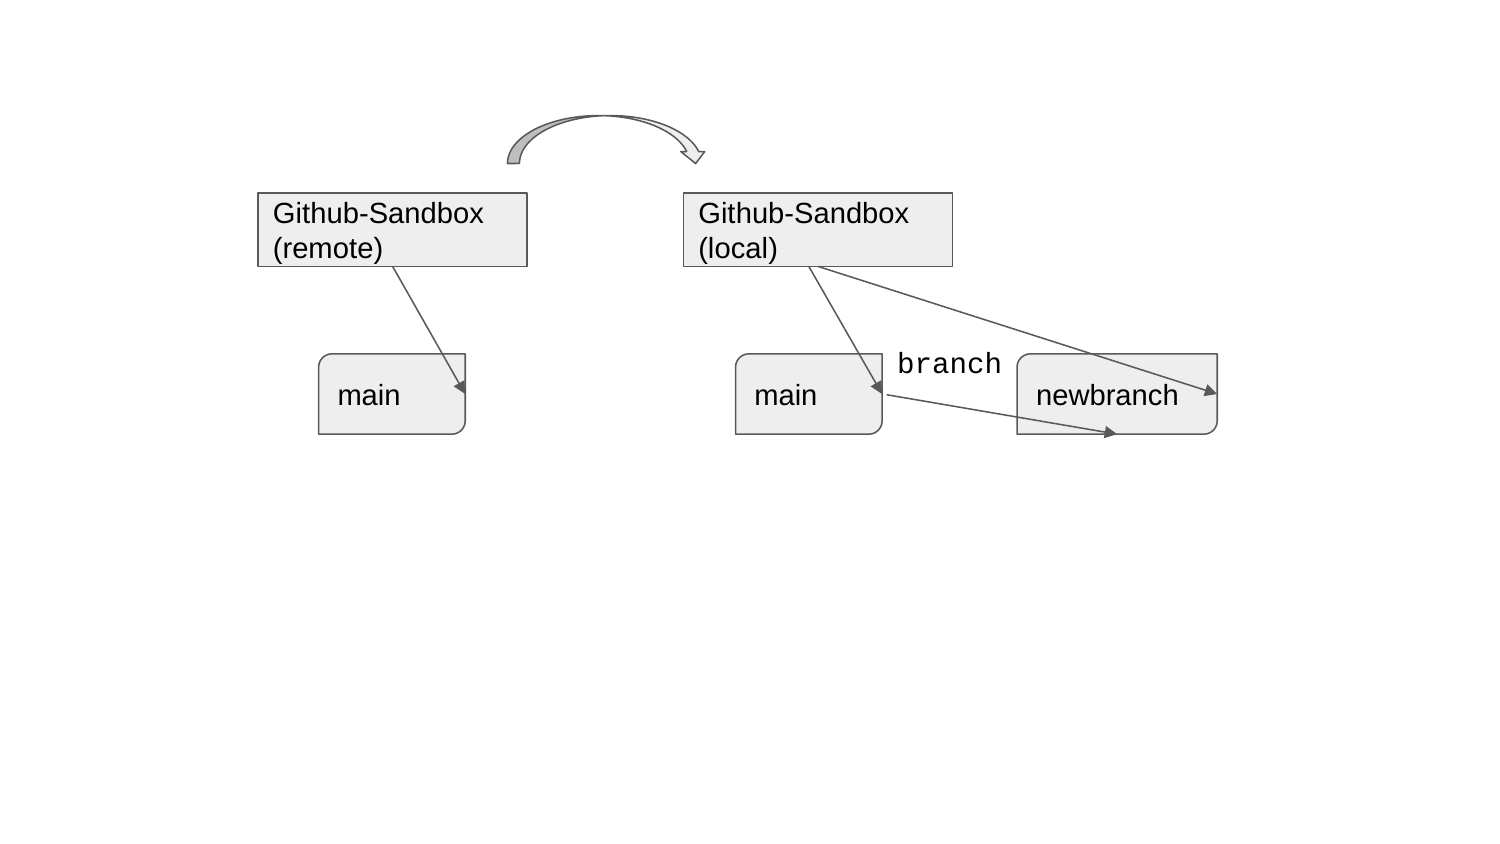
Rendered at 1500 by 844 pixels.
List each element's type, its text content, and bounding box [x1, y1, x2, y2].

text_box main [318, 353, 466, 435]
text_box main [735, 353, 882, 435]
text_box Github-Sandbox (local) [683, 193, 953, 267]
text_box newbranch [1018, 362, 1218, 435]
text_box newbranch [1118, 353, 1218, 393]
text_box Github-Sandbox (remote) [257, 193, 528, 267]
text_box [817, 266, 1118, 355]
text_box [507, 115, 705, 164]
text_box branch [882, 362, 1018, 429]
text_box newbranch [1017, 419, 1104, 435]
